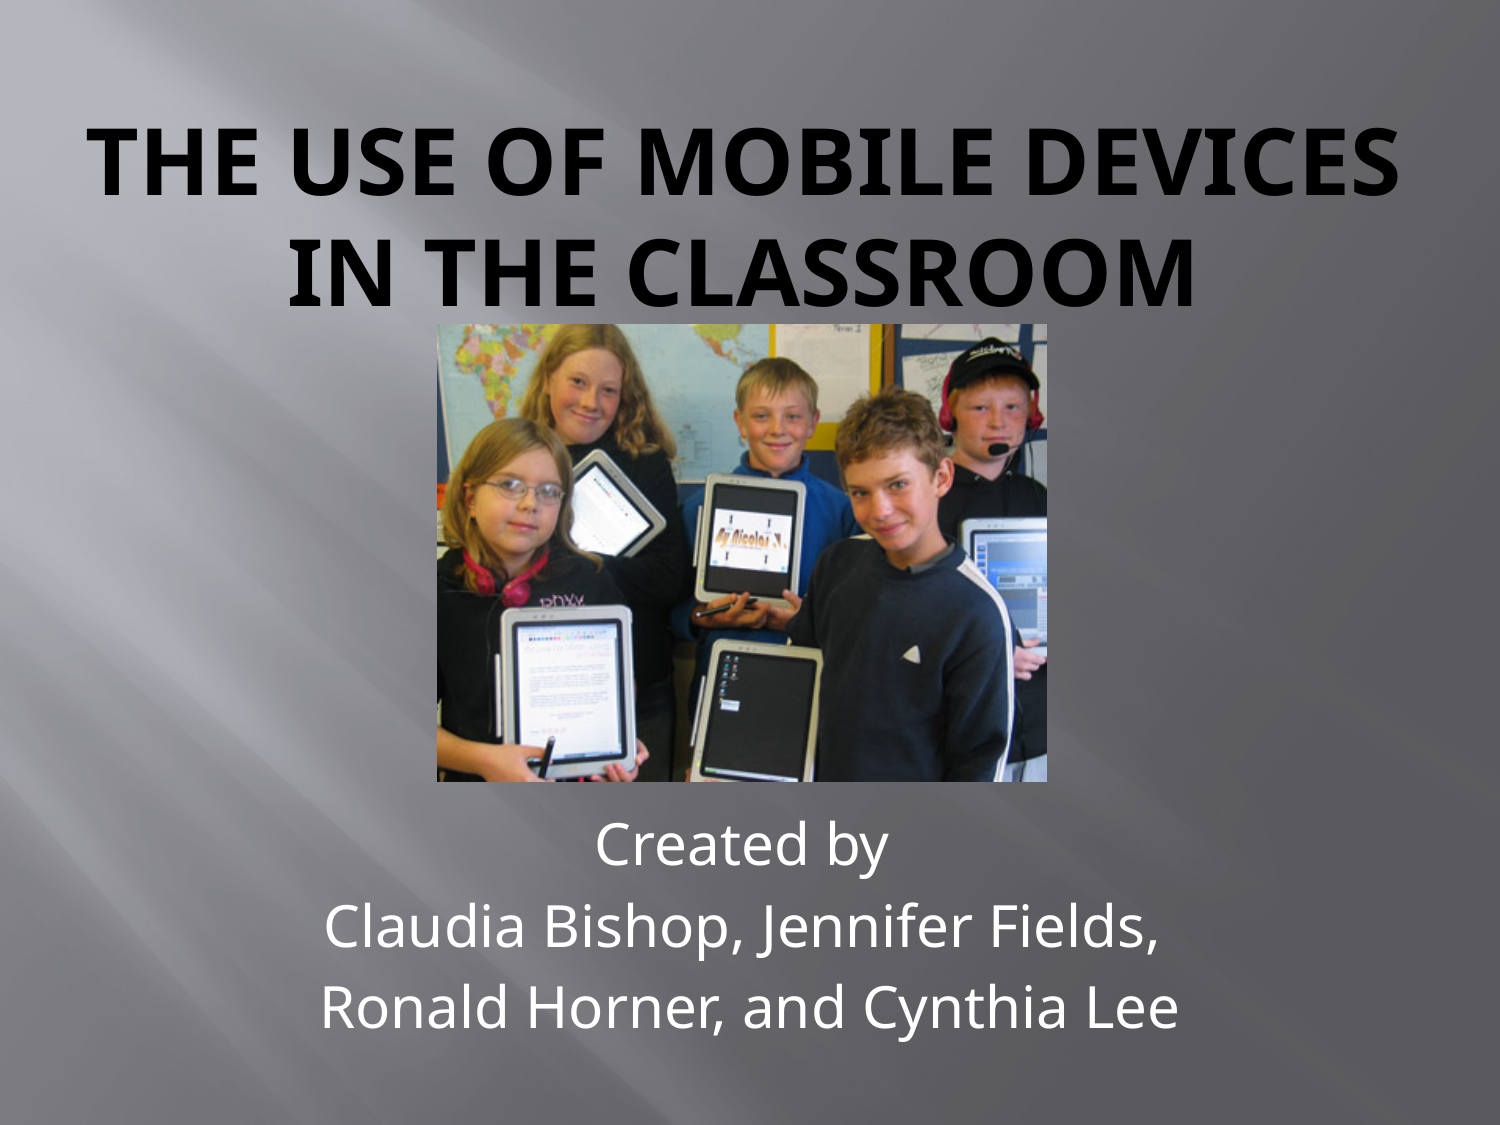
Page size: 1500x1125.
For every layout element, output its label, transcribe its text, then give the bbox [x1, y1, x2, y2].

picture [437, 324, 1048, 782]
subtitle Created by Claudia Bishop, Jennifer Fields, Ronald Horner, and Cynthia Lee [225, 800, 1275, 1088]
title The Use of Mobile Devices in the ClassRoom [69, 87, 1420, 325]
